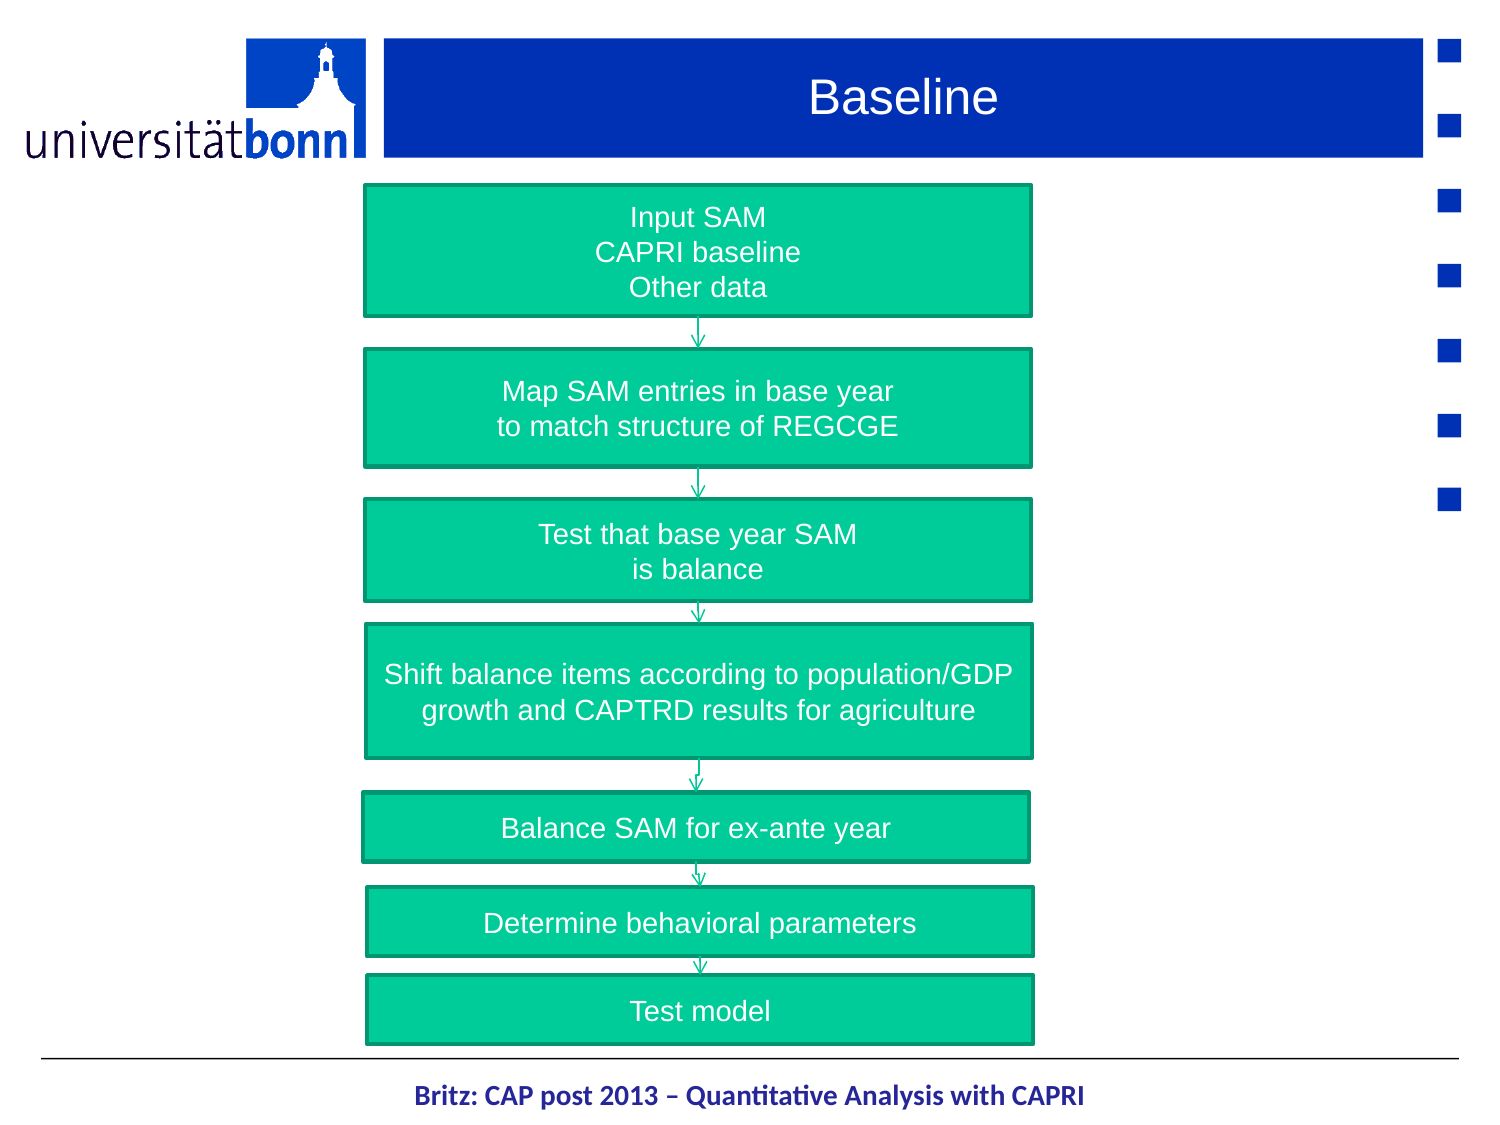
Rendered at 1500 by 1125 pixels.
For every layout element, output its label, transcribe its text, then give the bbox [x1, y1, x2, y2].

text_box Balance SAM for ex-ante year [361, 790, 1031, 864]
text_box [679, 773, 716, 777]
footer Britz: CAP post 2013 – Quantitative Analysis with CAPRI [40, 1070, 1460, 1107]
text_box Determine behavioral parameters [365, 885, 1035, 958]
text_box Map SAM entries in base year to match structure of REGCGE [363, 347, 1033, 469]
text_box Input SAM CAPRI baseline Other data [363, 183, 1033, 318]
text_box Test model [365, 973, 1035, 1046]
picture [24, 36, 368, 160]
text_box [684, 872, 712, 877]
title Baseline [383, 38, 1424, 158]
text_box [690, 965, 710, 969]
text_box Shift balance items according to population/GDP growth and CAPTRD results for agriculture [364, 622, 1034, 760]
text_box Test that base year SAM is balance [363, 497, 1033, 603]
